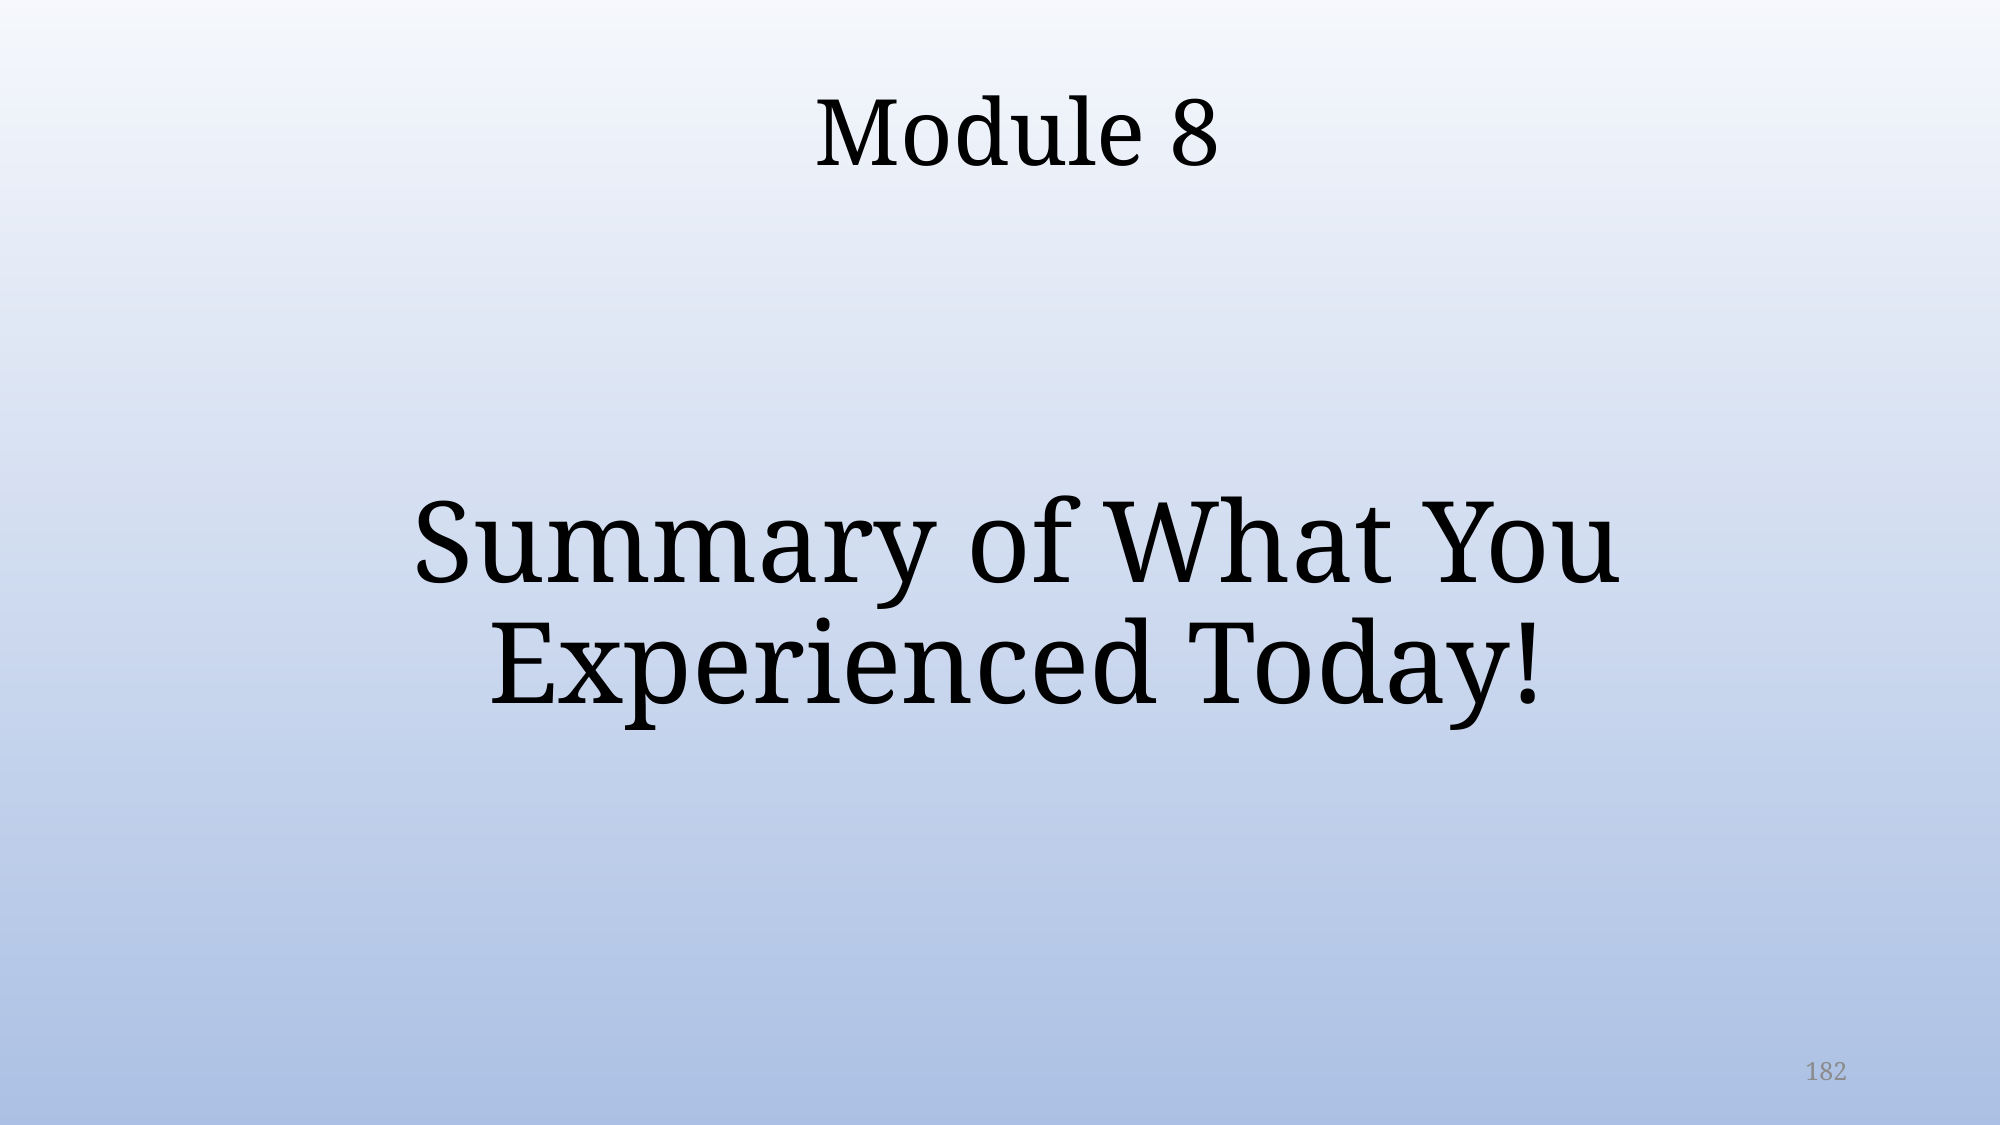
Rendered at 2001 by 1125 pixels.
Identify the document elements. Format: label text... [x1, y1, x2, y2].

title Module 8 [155, 26, 1881, 245]
list Summary of What You Experienced Today! [155, 477, 1881, 577]
slide_number 182 [1412, 1042, 1863, 1103]
